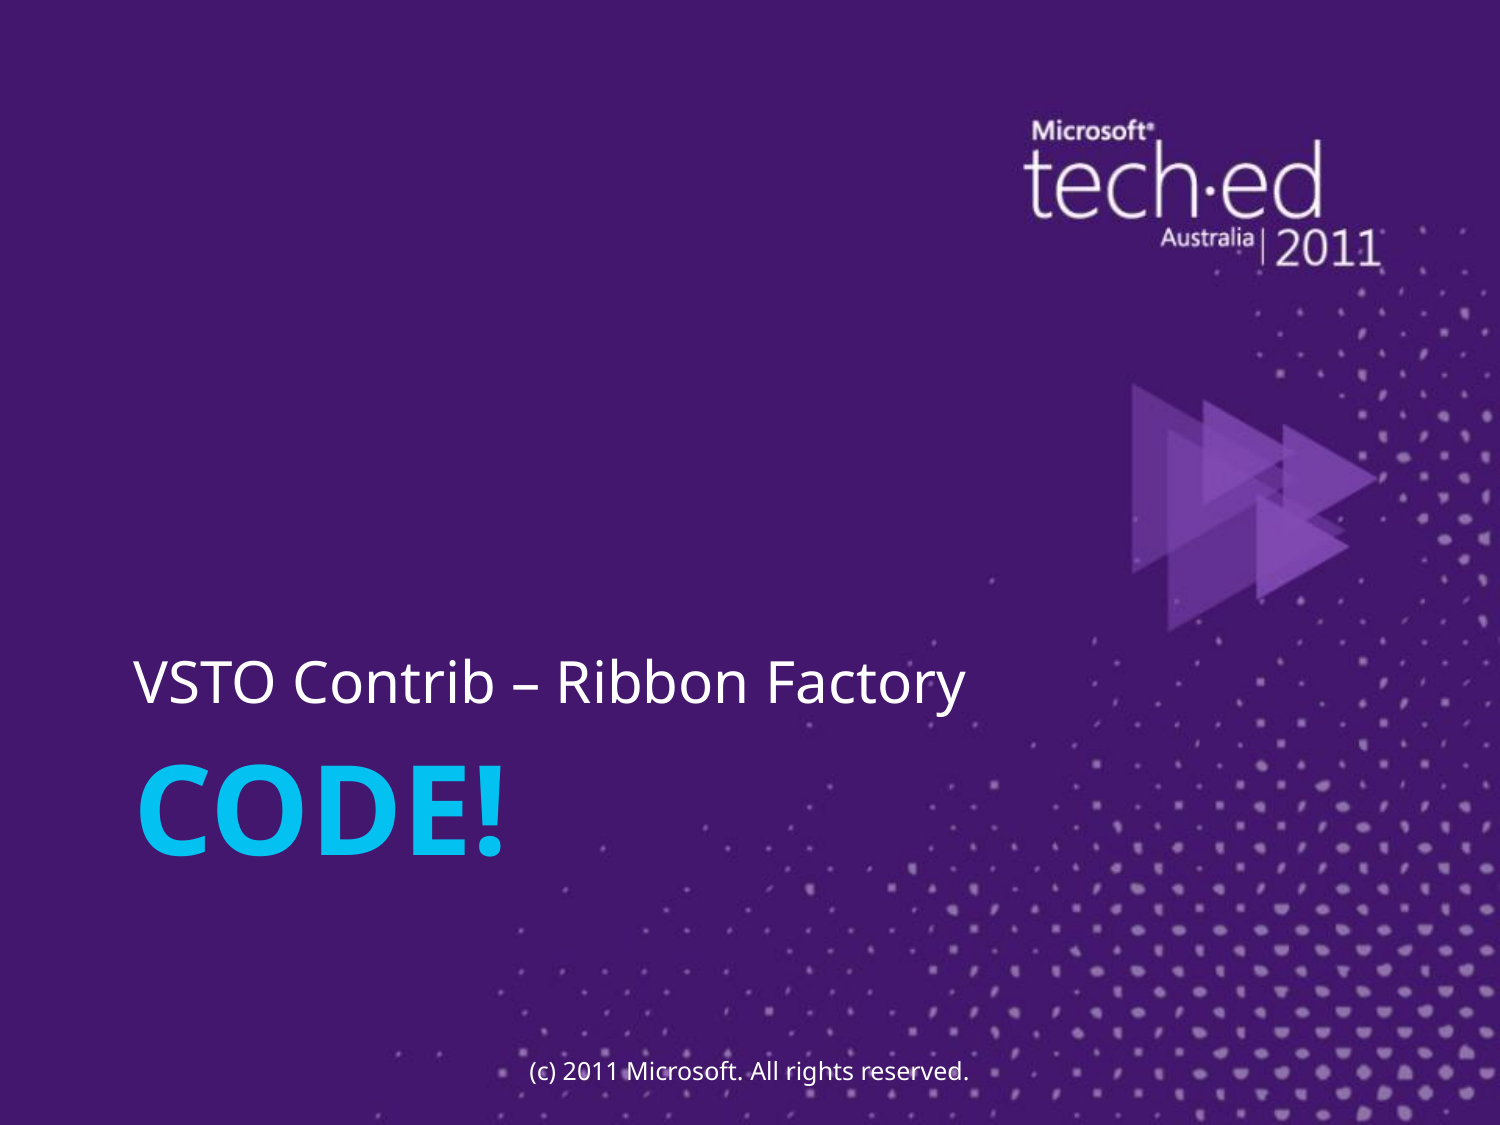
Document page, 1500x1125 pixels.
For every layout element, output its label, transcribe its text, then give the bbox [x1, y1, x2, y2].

title Code! [118, 723, 1394, 947]
footer (c) 2011 Microsoft. All rights reserved. [512, 1042, 988, 1103]
picture [0, 0, 1500, 1125]
list VSTO Contrib – Ribbon Factory [118, 476, 1394, 723]
